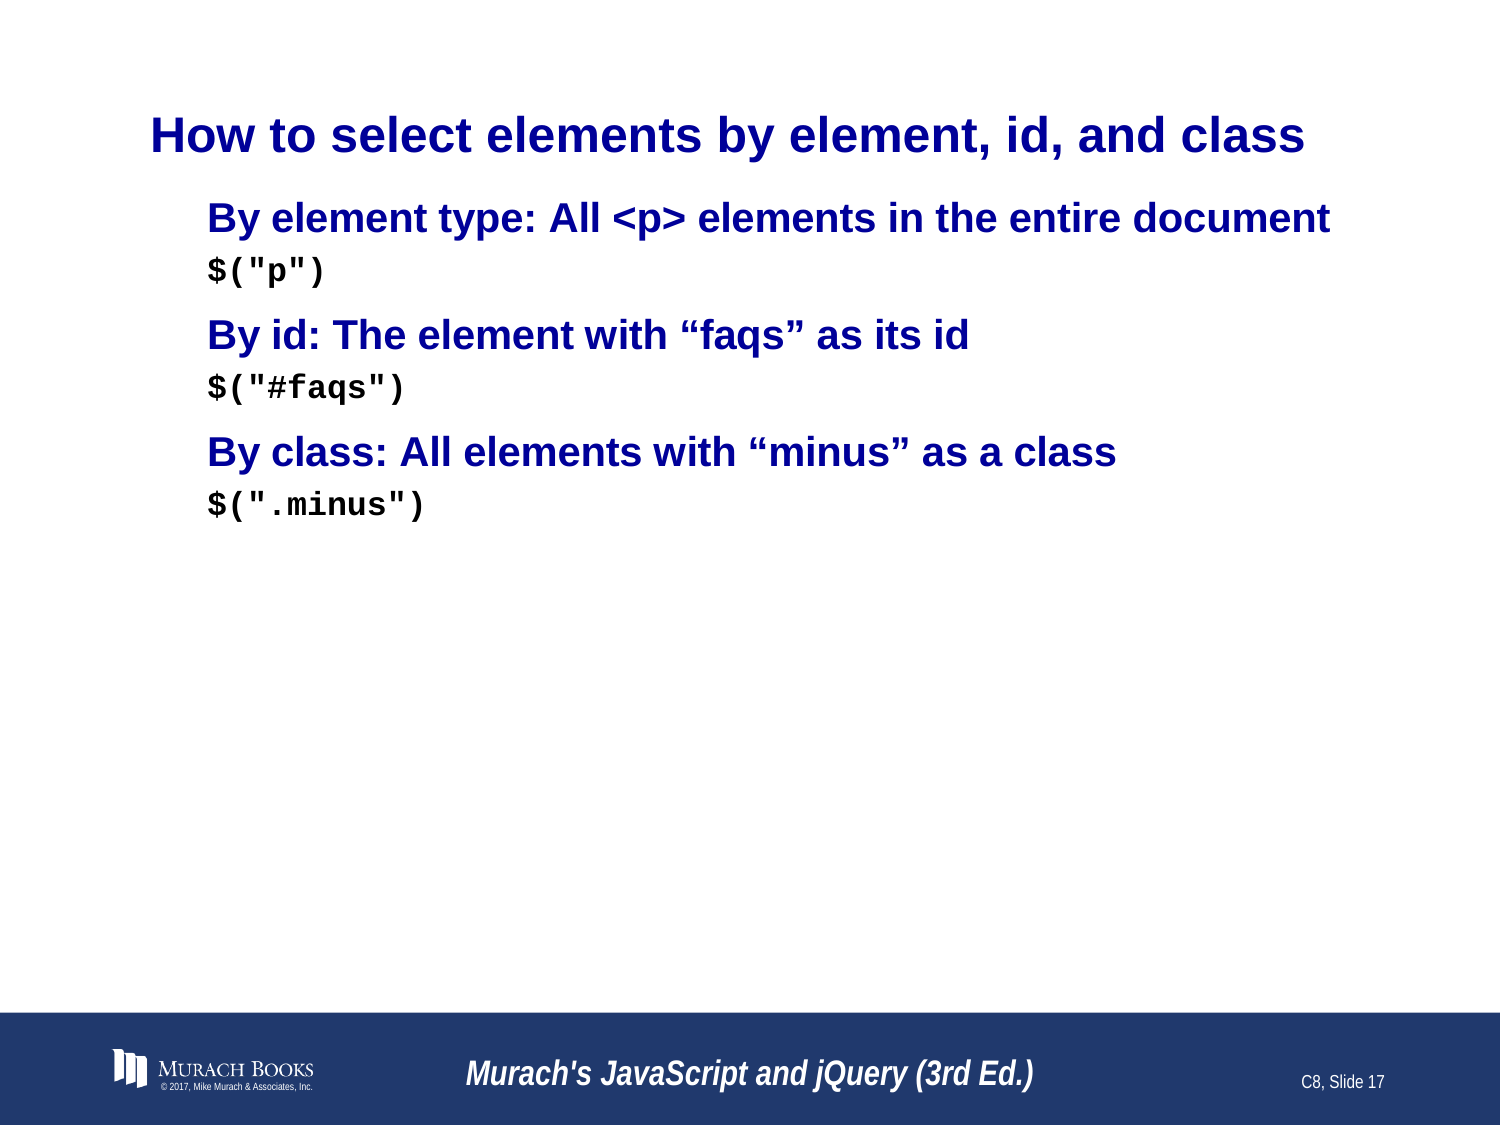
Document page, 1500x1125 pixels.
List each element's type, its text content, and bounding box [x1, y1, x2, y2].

slide_number Murach's JavaScript and jQuery (3rd Ed.) [463, 1025, 1050, 1100]
footer © 2017, Mike Murach & Associates, Inc. [12, 1025, 463, 1100]
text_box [149, 174, 1350, 526]
title How to select elements by element, id, and class [150, 102, 1350, 164]
slide_number C8, Slide 17 [1087, 1025, 1400, 1100]
